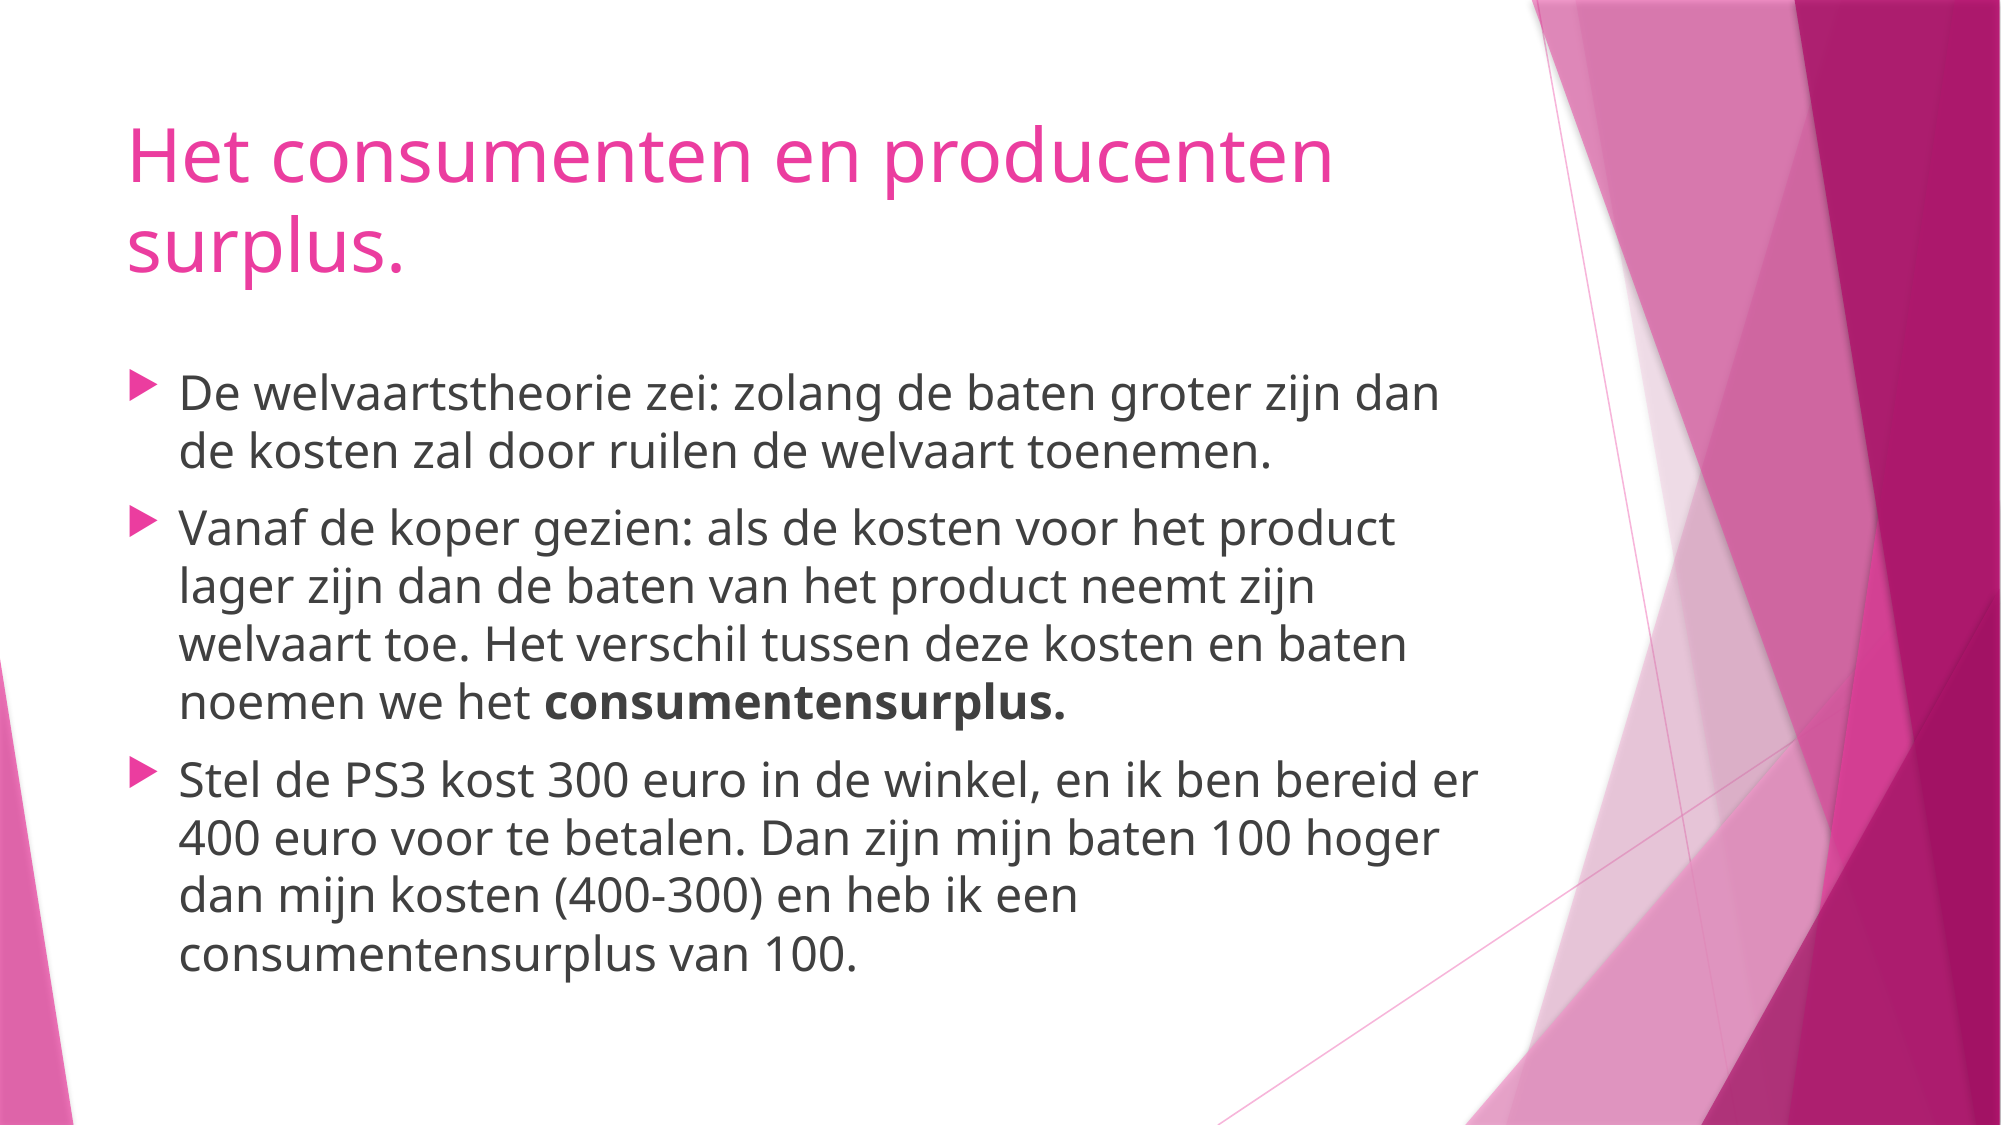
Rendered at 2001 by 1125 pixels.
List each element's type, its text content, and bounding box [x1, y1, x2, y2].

title Het consumenten en producenten surplus. [111, 99, 1522, 317]
list De welvaartstheorie zei: zolang de baten groter zijn dan de kosten zal door ruilen de welvaart toenemen. Vanaf de koper gezien: als de kosten voor het product lager zijn dan de baten van het product neemt zijn welvaart toe. Het verschil tussen deze kosten en baten noemen we het consumentensurplus. Stel de PS3 kost 300 euro in de winkel, en ik ben bereid er 400 euro voor te betalen. Dan zijn mijn baten 100 hoger dan mijn kosten (400-300) en heb ik een consumentensurplus van 100. [111, 354, 1522, 992]
